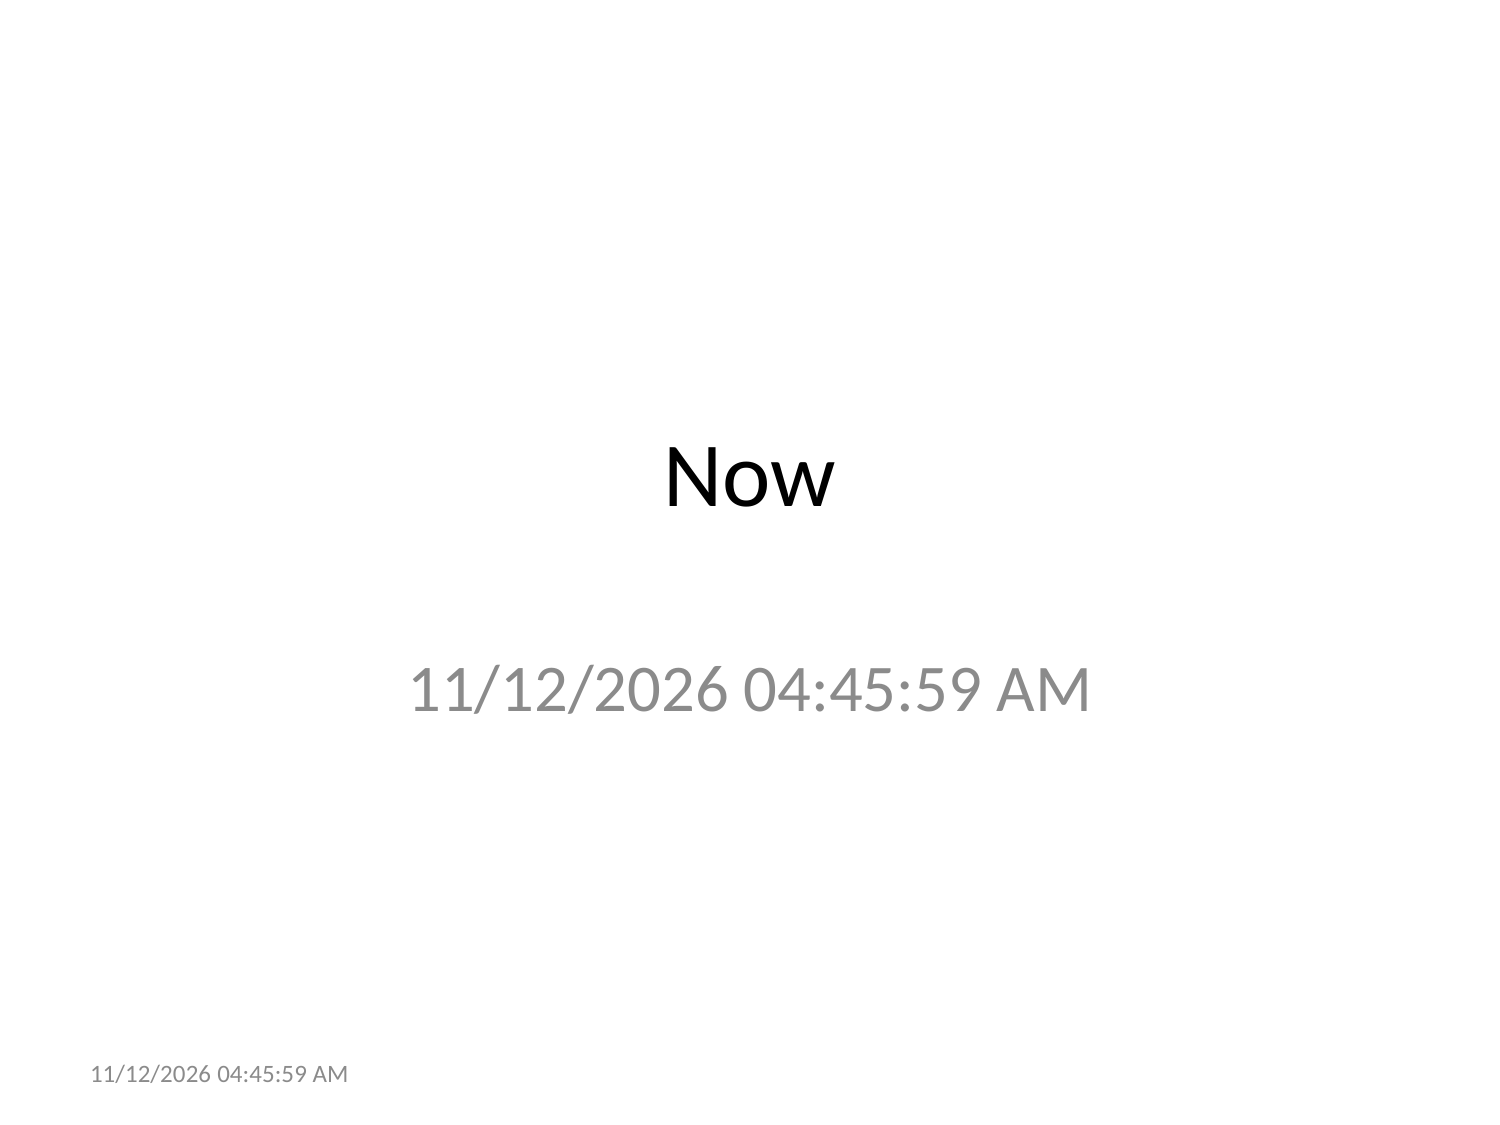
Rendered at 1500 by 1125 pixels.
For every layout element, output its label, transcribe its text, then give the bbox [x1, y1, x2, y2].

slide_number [75, 1042, 425, 1103]
title Now [112, 349, 1388, 591]
subtitle 2011-12-19 10:20:04 AM [225, 637, 1275, 925]
